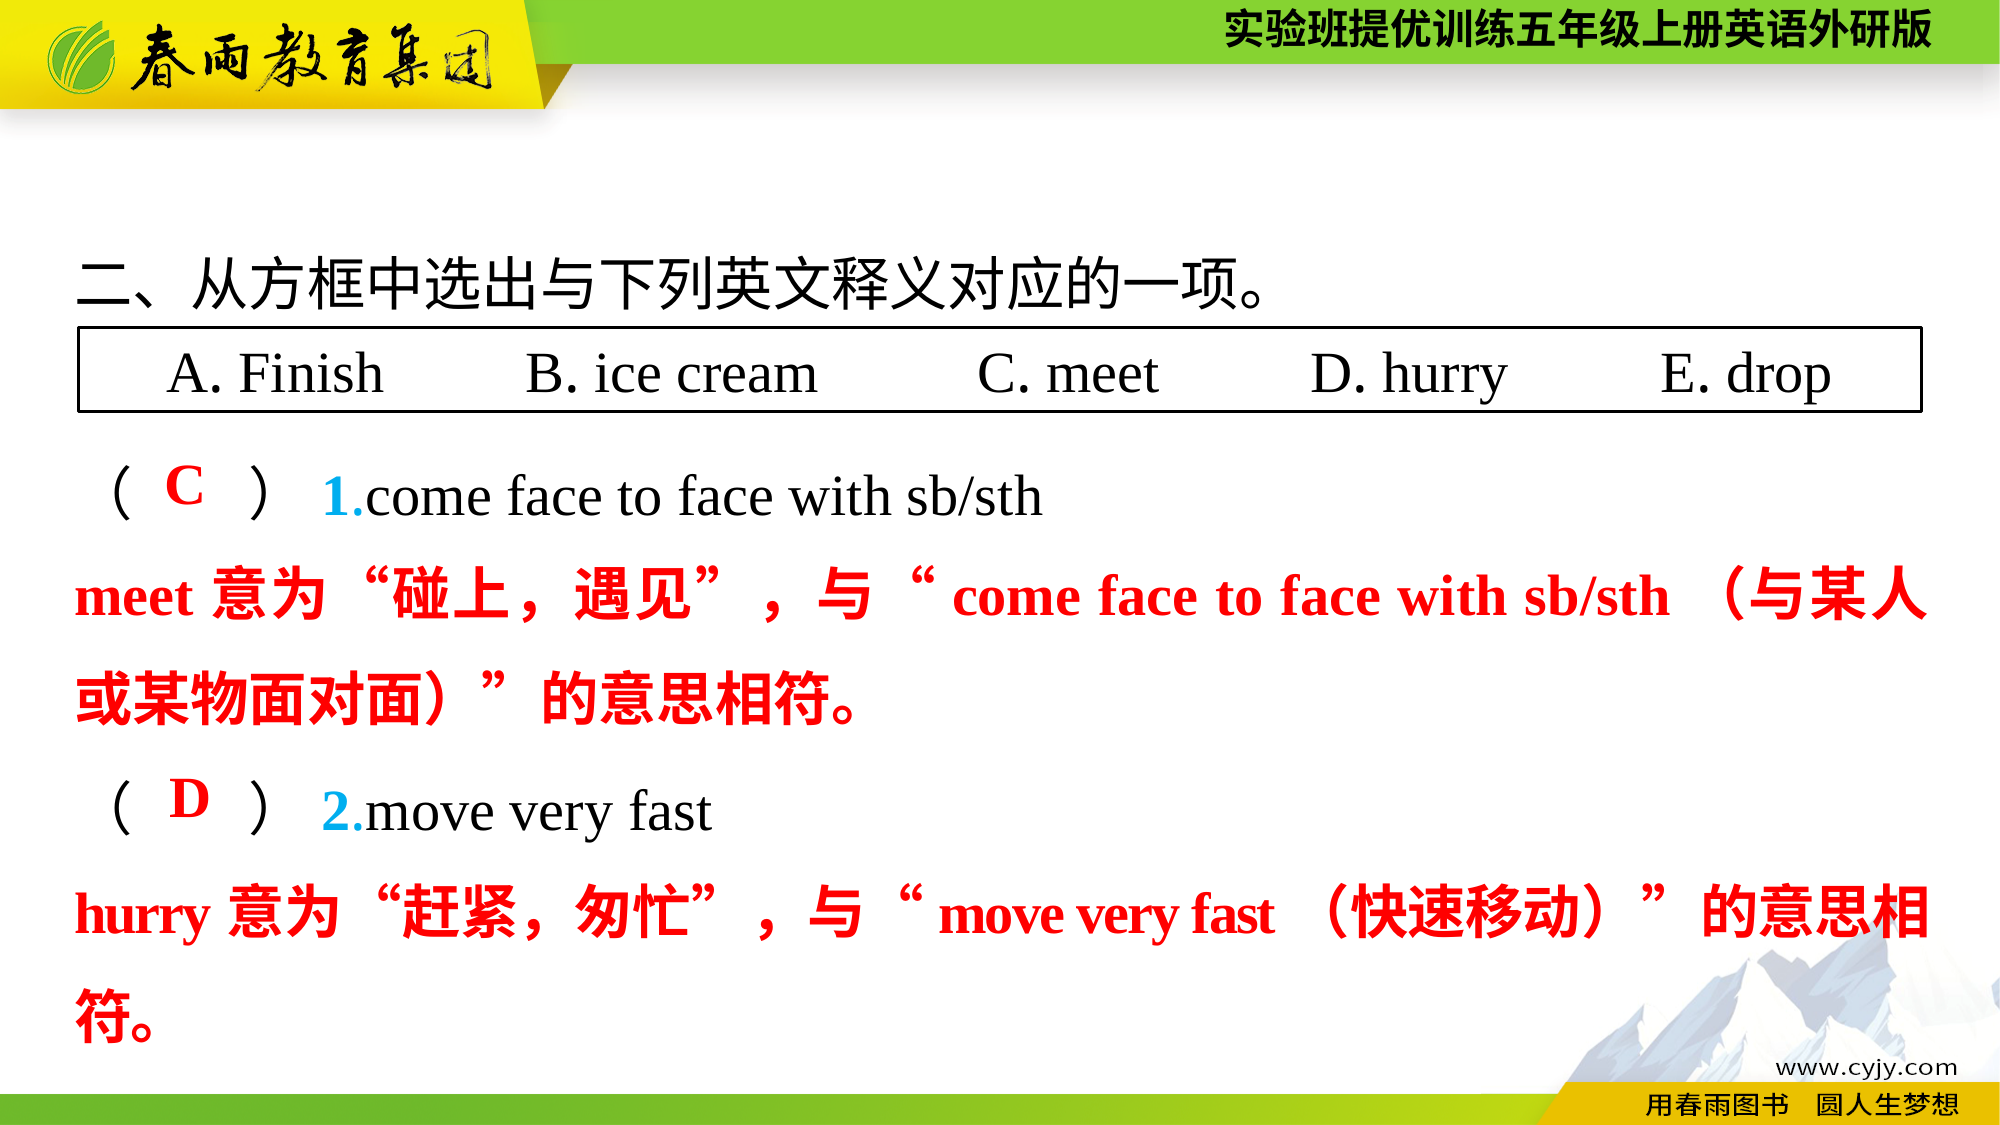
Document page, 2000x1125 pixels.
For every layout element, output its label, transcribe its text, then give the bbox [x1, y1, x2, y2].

text_box hurry意为“赶紧，匆忙”，与“move very fast（快速移动）”的意思相符。 [59, 832, 1944, 1058]
text_box A. Finish B. ice cream C. meet D. hurry E. drop [78, 327, 1922, 412]
text_box C [149, 438, 222, 514]
picture [0, 0, 2000, 1125]
text_box D [154, 752, 227, 837]
list 二、从方框中选出与下列英文释义对应的一项。 （ ）1.come face to face with sb/sth （ ）2.move very fast [59, 204, 1944, 514]
text_box meet意为“碰上，遇见”，与“come face to face with sb/sth（与某人或某物面对面）”的意思相符。 [59, 514, 1944, 740]
list 二、从方框中选出与下列英文释义对应的一项。 （ ）1.come face to face with sb/sth （ ）2.move very fast [59, 740, 1944, 832]
